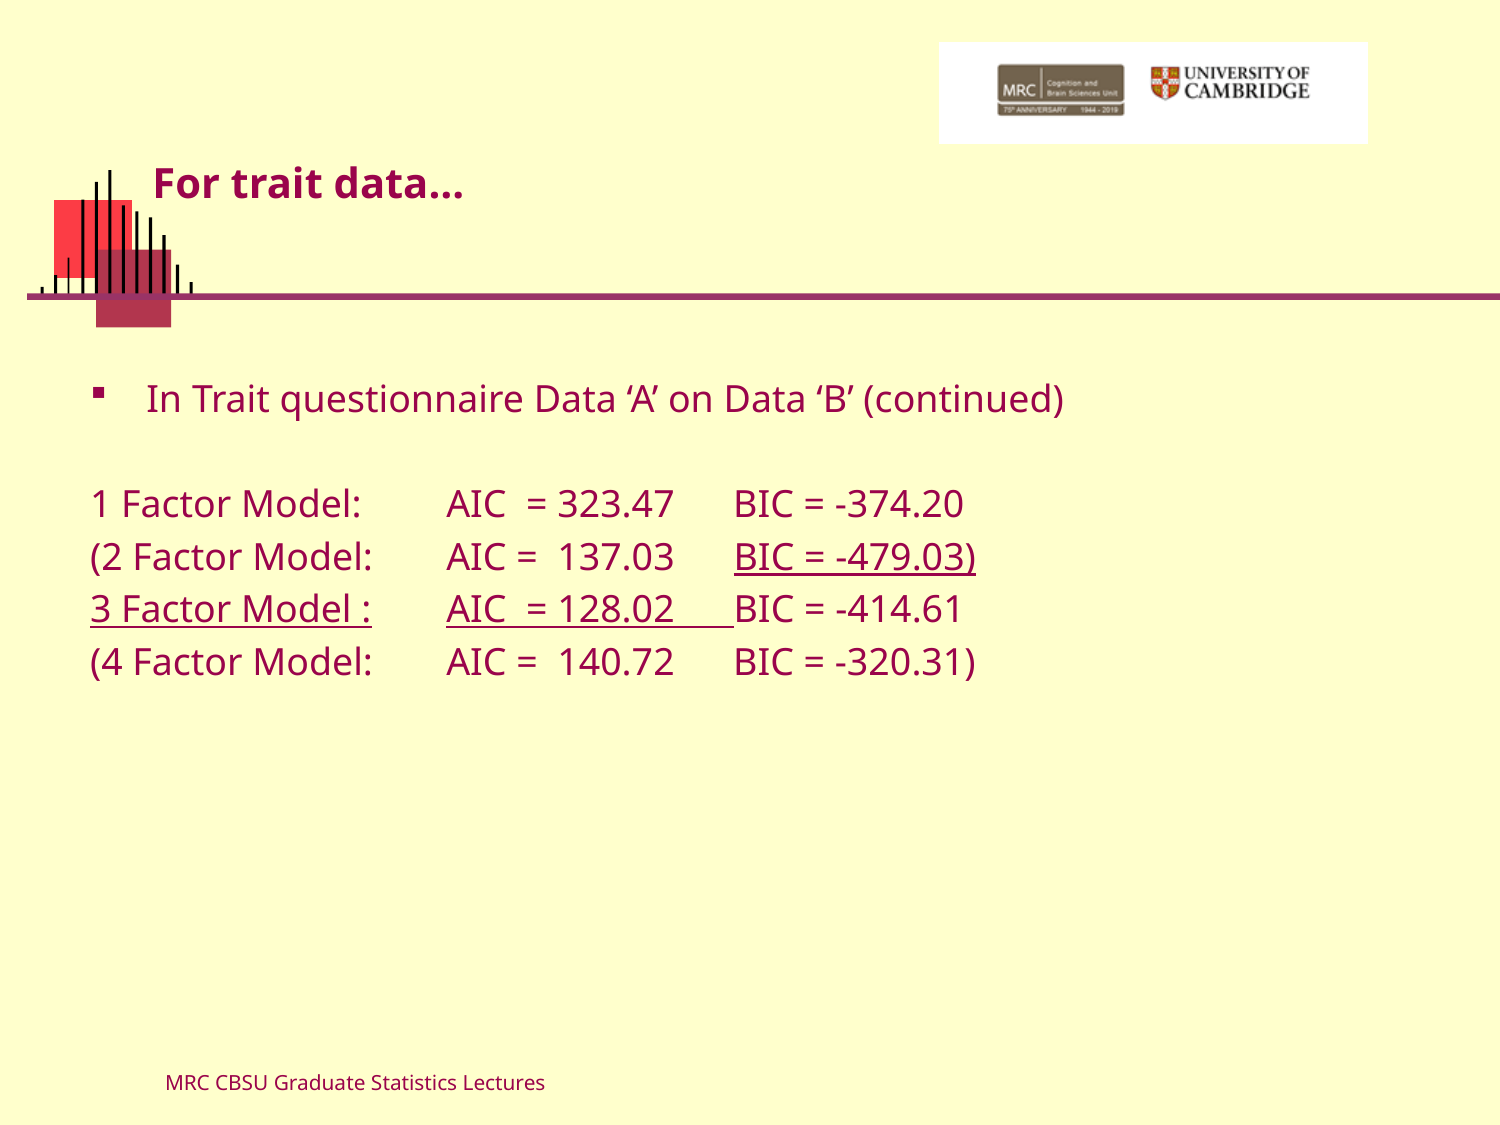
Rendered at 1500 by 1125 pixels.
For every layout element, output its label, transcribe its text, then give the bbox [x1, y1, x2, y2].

list In Trait questionnaire Data ‘A’ on Data ‘B’ (continued) 1 Factor Model: AIC = 323.47 BIC = -374.20 (2 Factor Model: AIC = 137.03 BIC = -479.03) 3 Factor Model : AIC = 128.02 BIC = -414.61 (4 Factor Model: AIC = 140.72 BIC = -320.31) [75, 262, 1425, 1038]
title For trait data… [137, 137, 988, 233]
picture [939, 42, 1368, 144]
footer MRC CBSU Graduate Statistics Lectures [149, 1062, 988, 1101]
